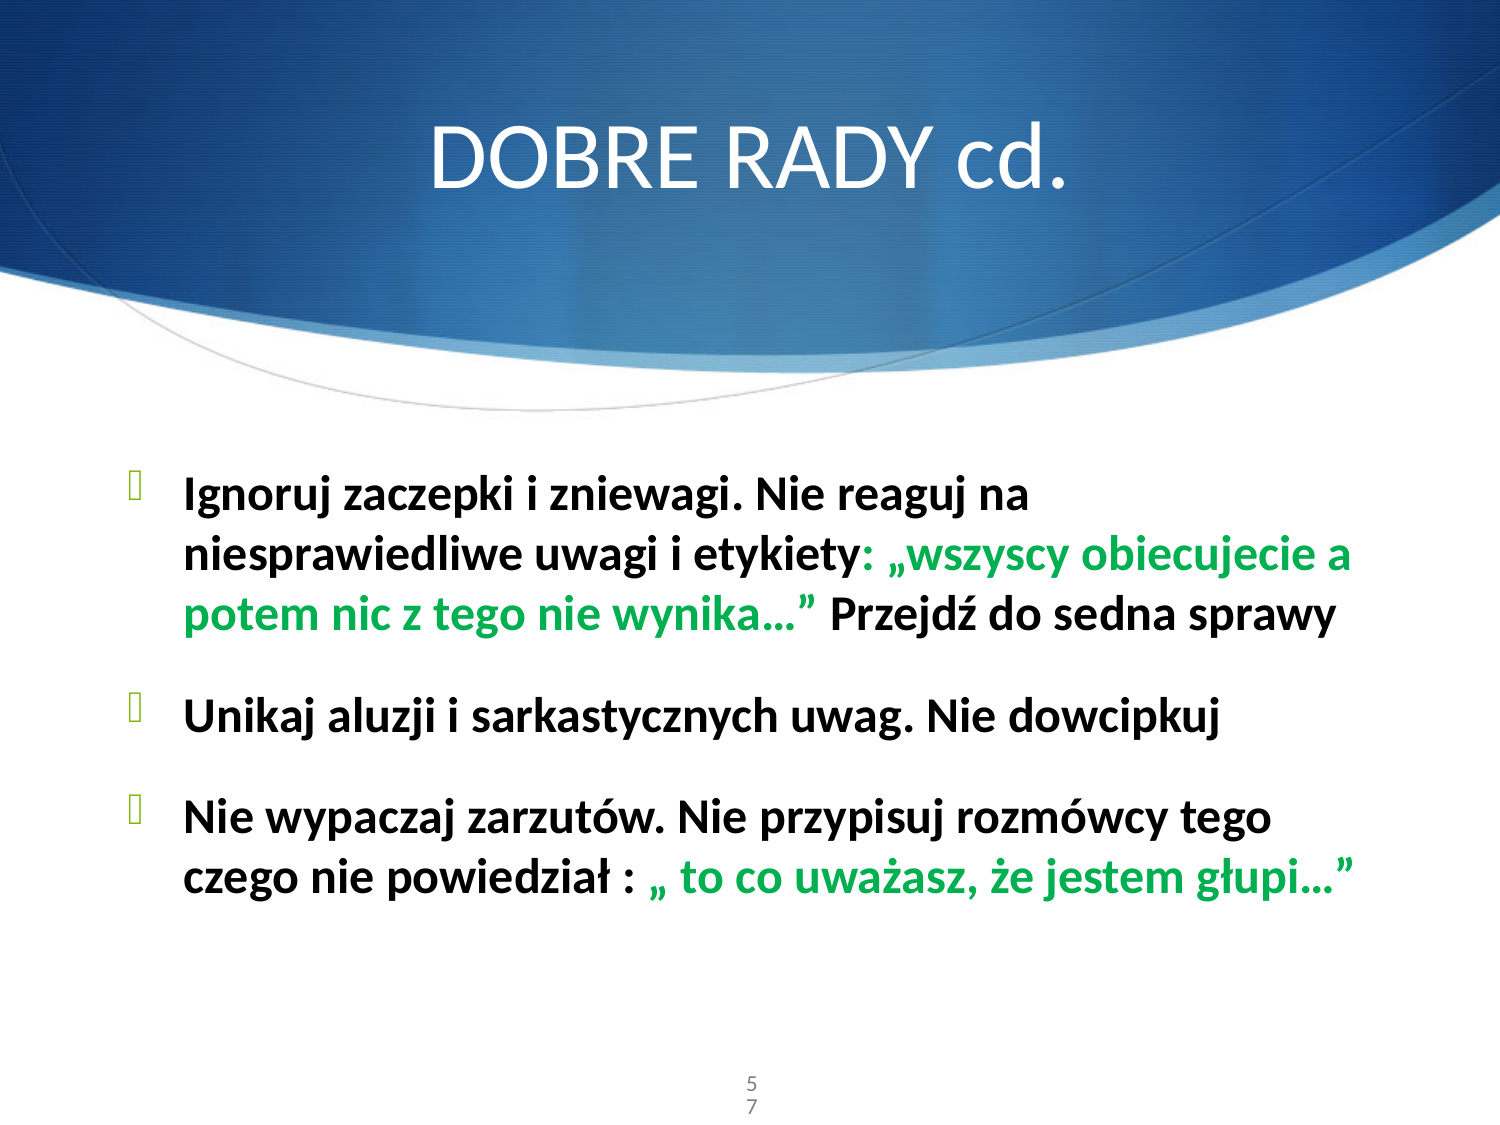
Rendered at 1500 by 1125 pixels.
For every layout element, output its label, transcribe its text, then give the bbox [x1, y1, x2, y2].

picture [0, 0, 1500, 1125]
title DOBRE RADY cd. [75, 0, 1425, 301]
list Ignoruj zaczepki i zniewagi. Nie reaguj na niesprawiedliwe uwagi i etykiety: „wszyscy obiecujecie a potem nic z tego nie wynika…” Przejdź do sedna sprawy Unikaj aluzji i sarkastycznych uwag. Nie dowcipkuj Nie wypaczaj zarzutów. Nie przypisuj rozmówcy tego czego nie powiedział : „ to co uważasz, że jestem głupi…” [121, 454, 1379, 991]
slide_number 57 [730, 1062, 769, 1103]
